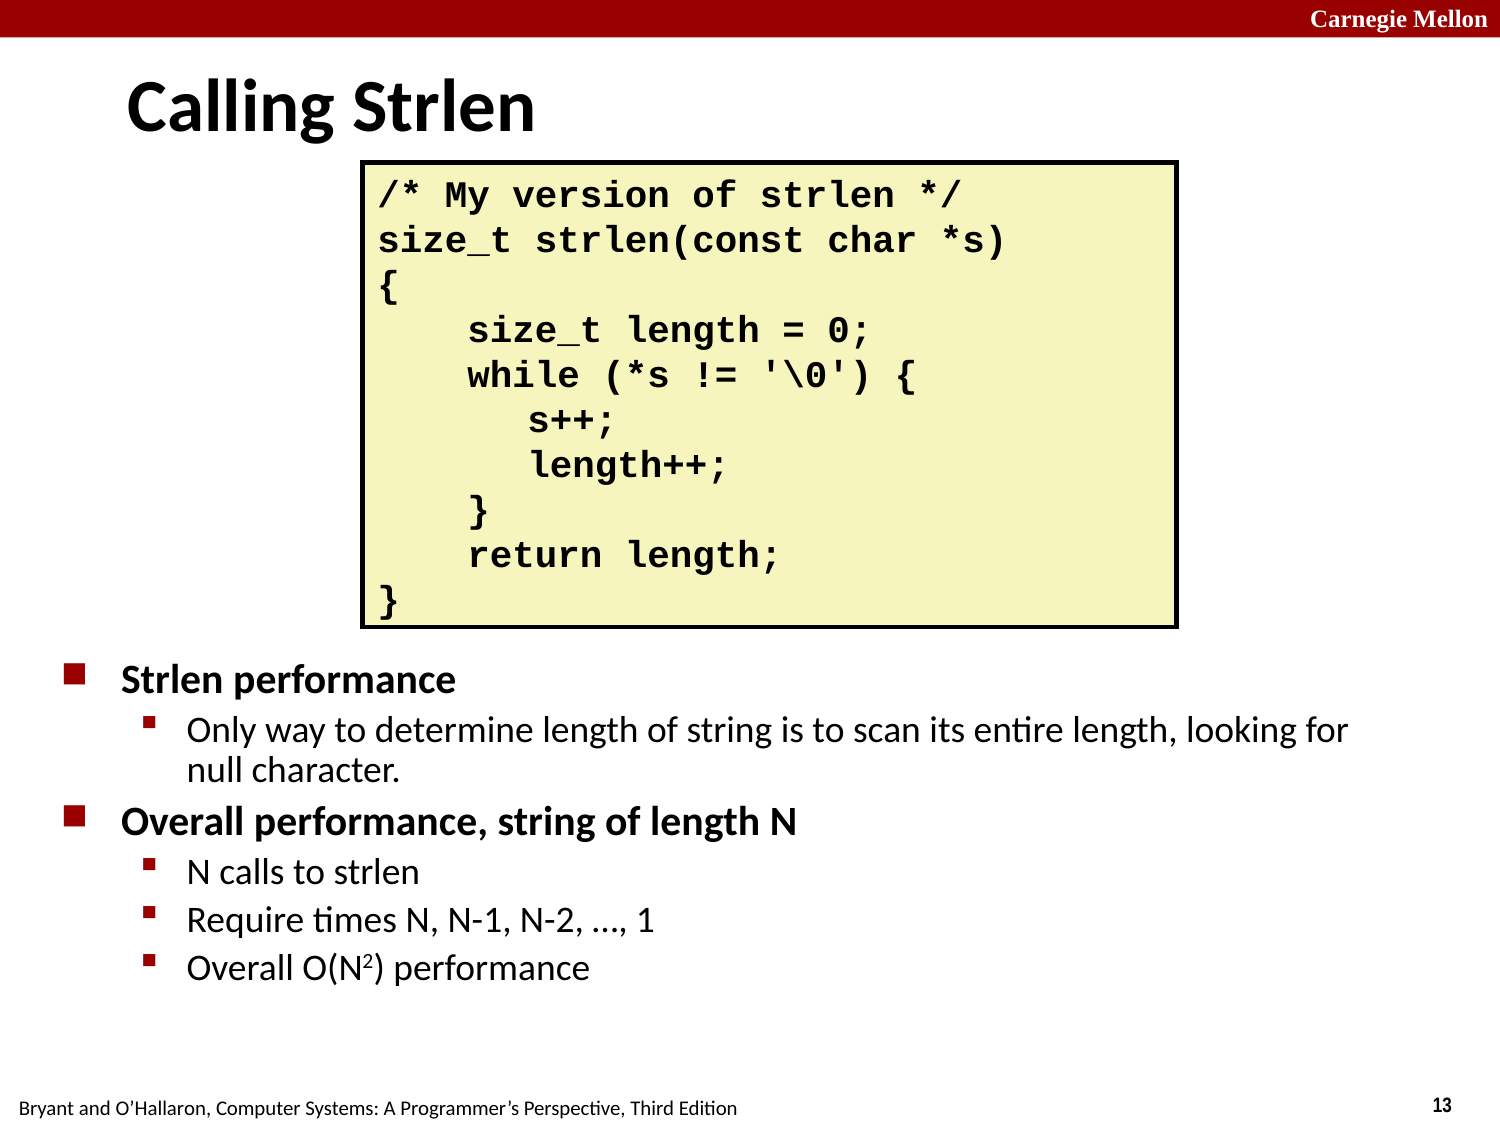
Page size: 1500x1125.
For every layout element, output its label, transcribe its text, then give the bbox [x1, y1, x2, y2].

text_box /* My version of strlen */ size_t strlen(const char *s) { size_t length = 0; while (*s != '\0') { s++; length++; } return length; } [362, 162, 1177, 628]
list Strlen performance Only way to determine length of string is to scan its entire length, looking for null character. Overall performance, string of length N N calls to strlen Require times N, N-1, N-2, …, 1 Overall O(N2) performance [49, 649, 1409, 970]
title Calling Strlen [112, 54, 1267, 150]
